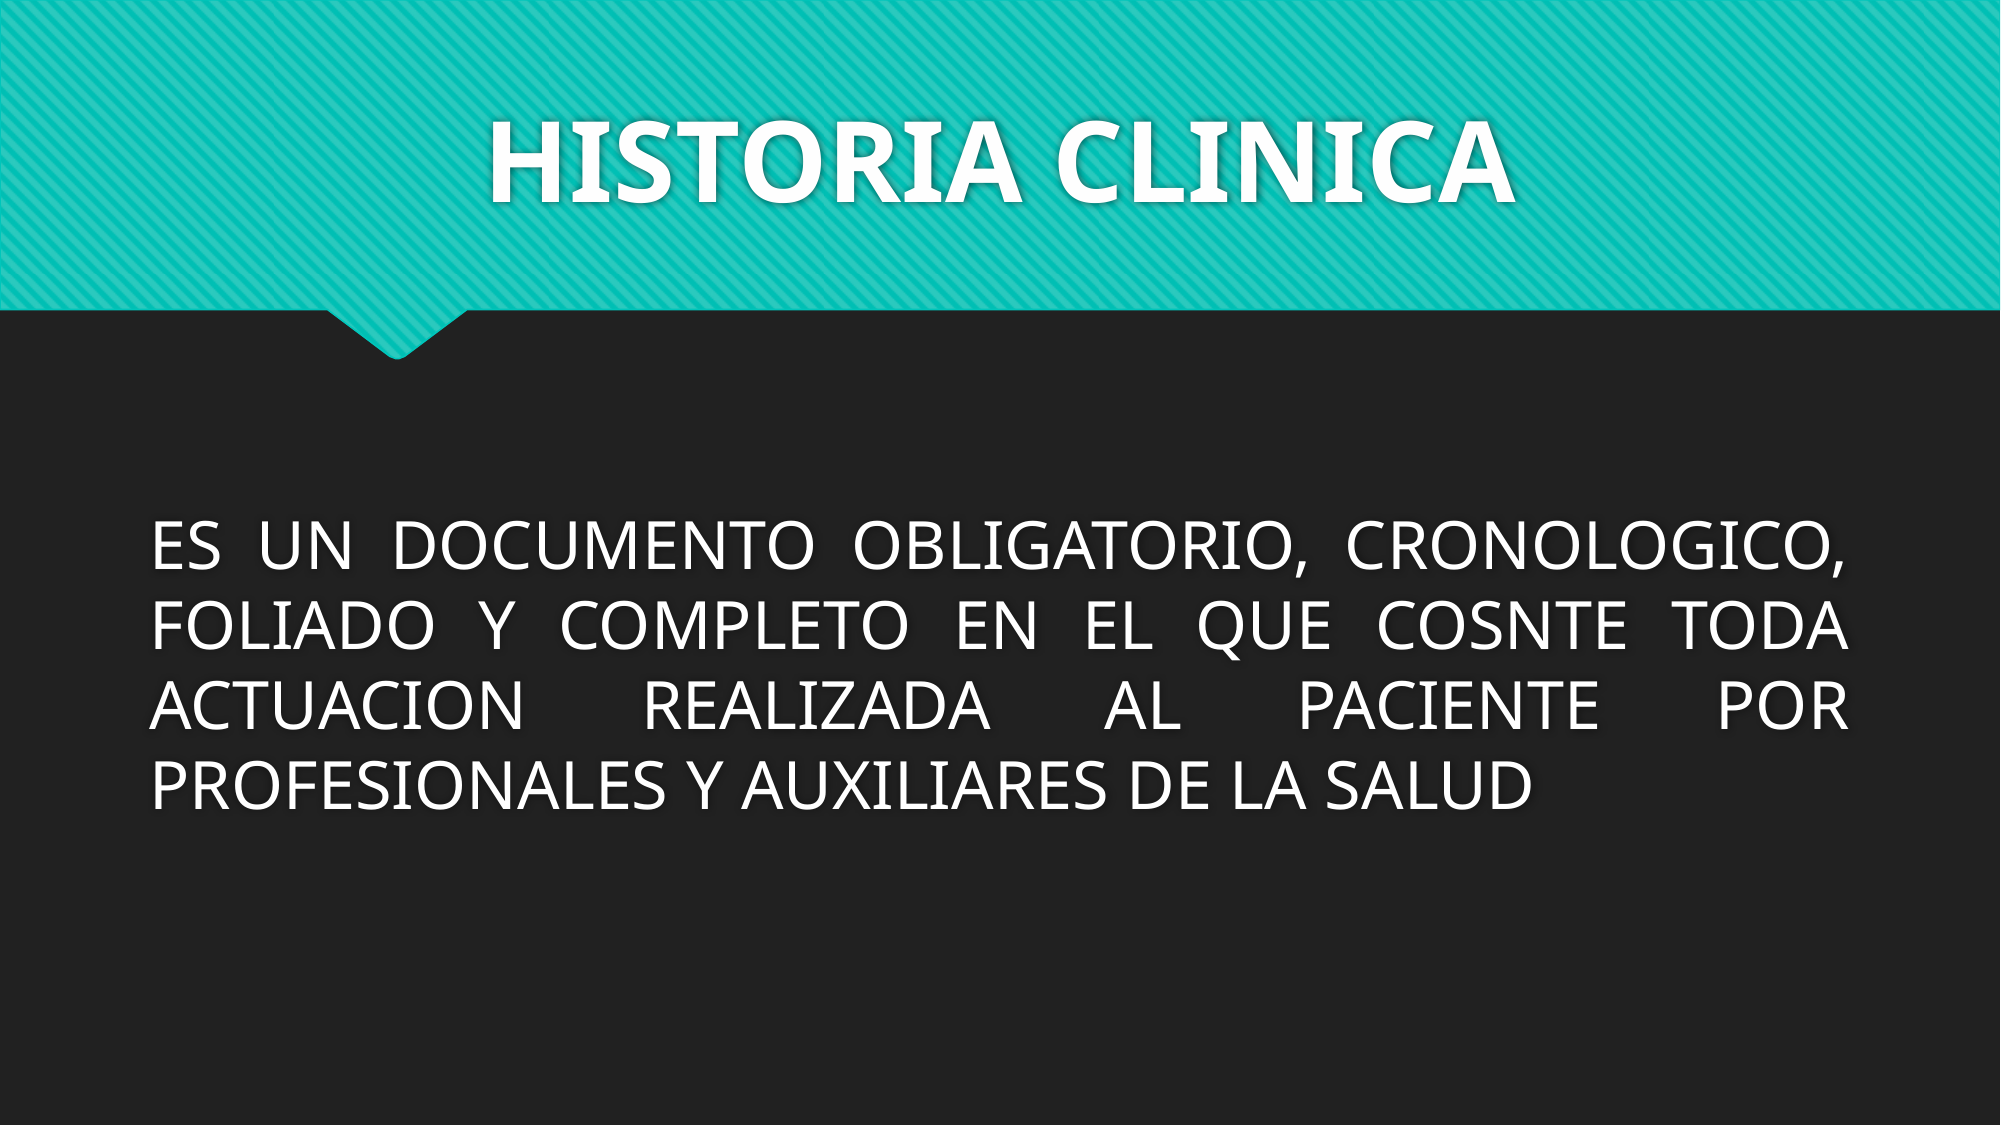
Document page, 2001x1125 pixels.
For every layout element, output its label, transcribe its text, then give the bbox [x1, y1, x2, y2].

title HISTORIA CLINICA [132, 73, 1868, 233]
list ES UN DOCUMENTO OBLIGATORIO, CRONOLOGICO, FOLIADO Y COMPLETO EN EL QUE COSNTE TODA ACTUACION REALIZADA AL PACIENTE POR PROFESIONALES Y AUXILIARES DE LA SALUD [134, 364, 1866, 962]
